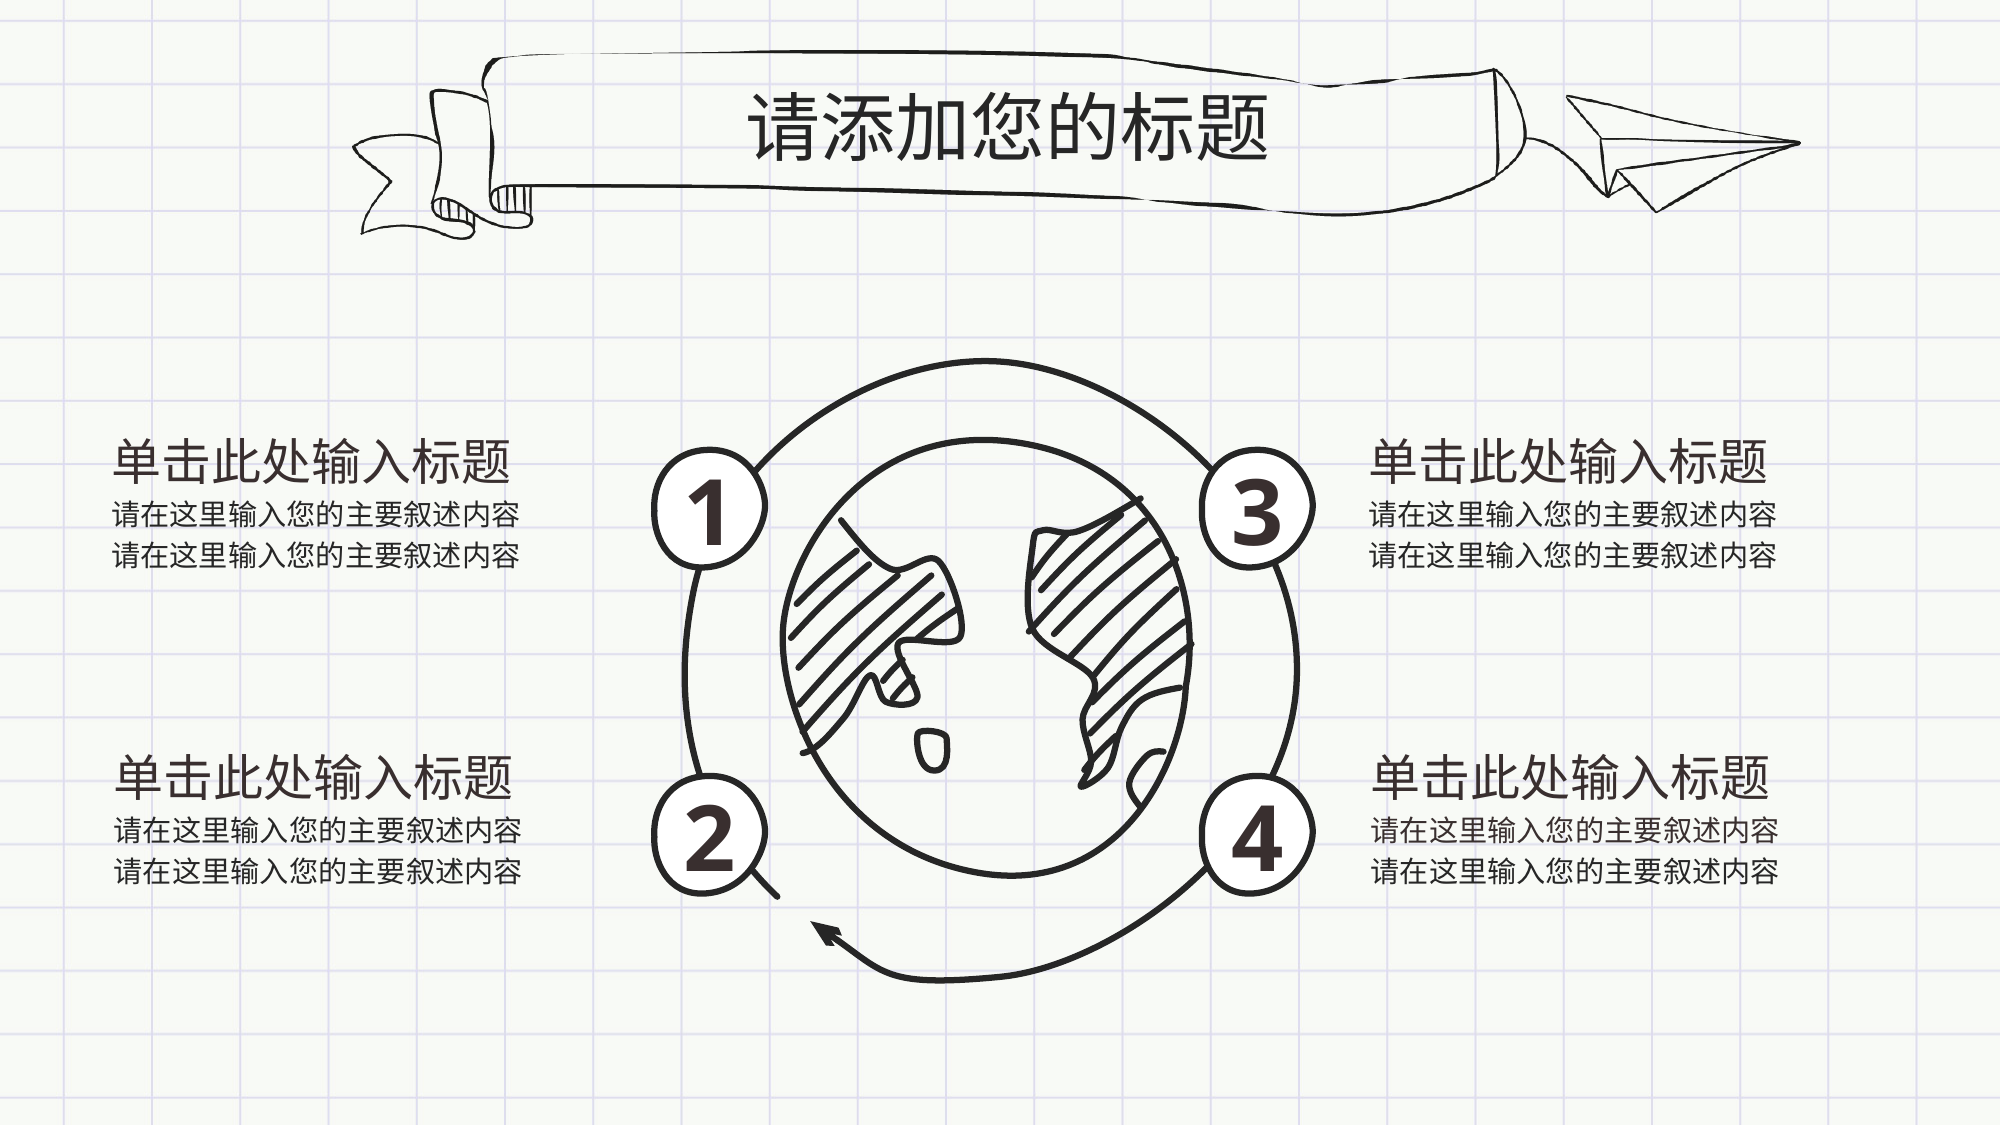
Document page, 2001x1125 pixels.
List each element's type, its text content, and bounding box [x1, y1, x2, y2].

text_box [683, 447, 1202, 982]
text_box 单击此处输入标题 请在这里输入您的主要叙述内容 请在这里输入您的主要叙述内容 [1353, 423, 1794, 580]
text_box 单击此处输入标题 请在这里输入您的主要叙述内容 请在这里输入您的主要叙述内容 [1355, 738, 1796, 896]
text_box 3 [1205, 448, 1314, 569]
text_box 1 [653, 448, 767, 569]
text_box [785, 360, 1182, 440]
text_box [1205, 539, 1299, 807]
picture [352, 50, 1801, 240]
text_box 4 [1205, 774, 1314, 895]
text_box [777, 440, 1205, 874]
text_box 单击此处输入标题 请在这里输入您的主要叙述内容 请在这里输入您的主要叙述内容 [96, 423, 537, 580]
text_box 2 [653, 774, 767, 895]
text_box 单击此处输入标题 请在这里输入您的主要叙述内容 请在这里输入您的主要叙述内容 [98, 738, 540, 896]
text_box [1205, 461, 1213, 481]
